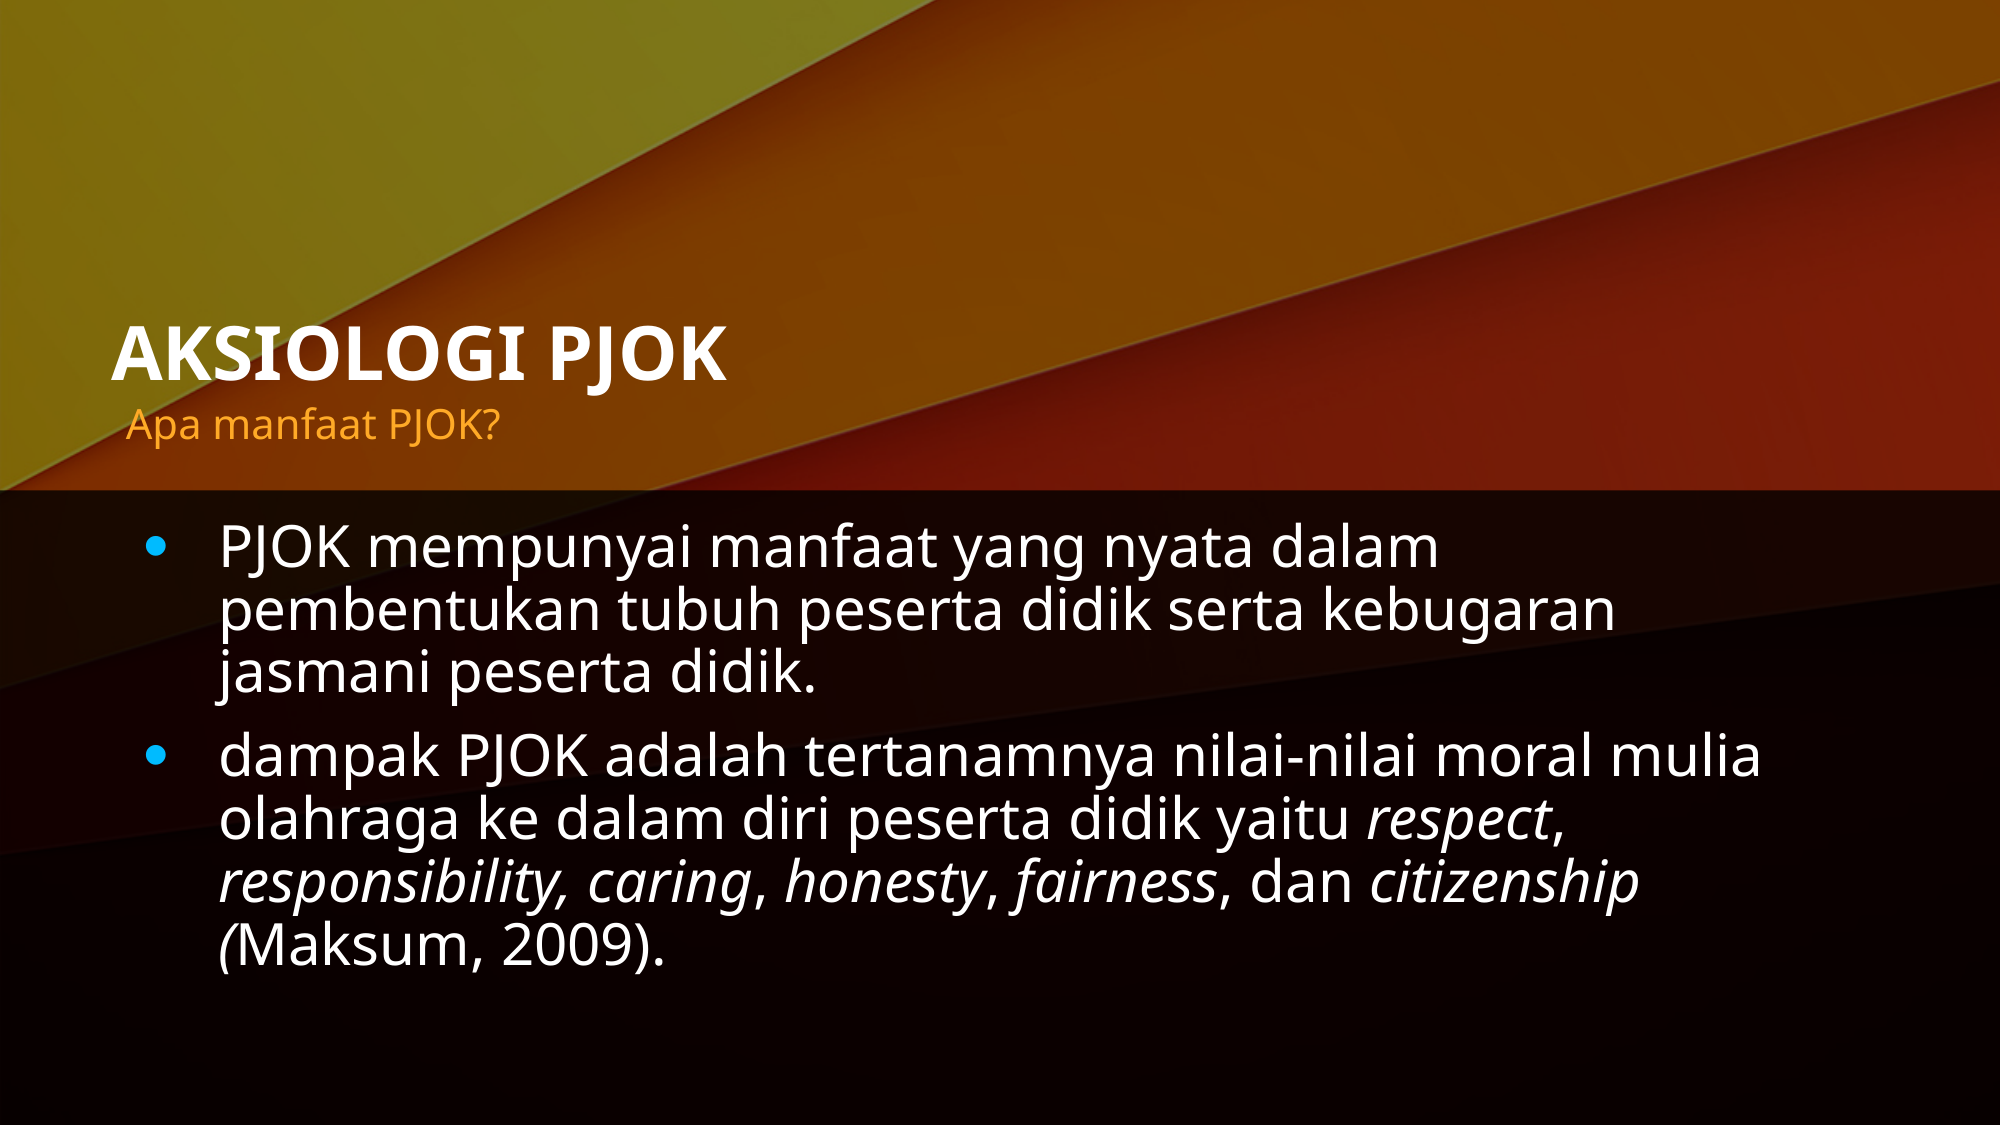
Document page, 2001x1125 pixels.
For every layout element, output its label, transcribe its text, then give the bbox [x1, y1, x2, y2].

text_box PJOK mempunyai manfaat yang nyata dalam pembentukan tubuh peserta didik serta kebugaran jasmani peserta didik. dampak PJOK adalah tertanamnya nilai-nilai moral mulia olahraga ke dalam diri peserta didik yaitu respect, responsibility, caring, honesty, fairness, dan citizenship (Maksum, 2009). [137, 517, 1781, 1042]
text_box Apa manfaat PJOK? [111, 396, 886, 450]
title AKSIOLOGI PJOK [111, 305, 1273, 397]
picture [0, 0, 2000, 490]
